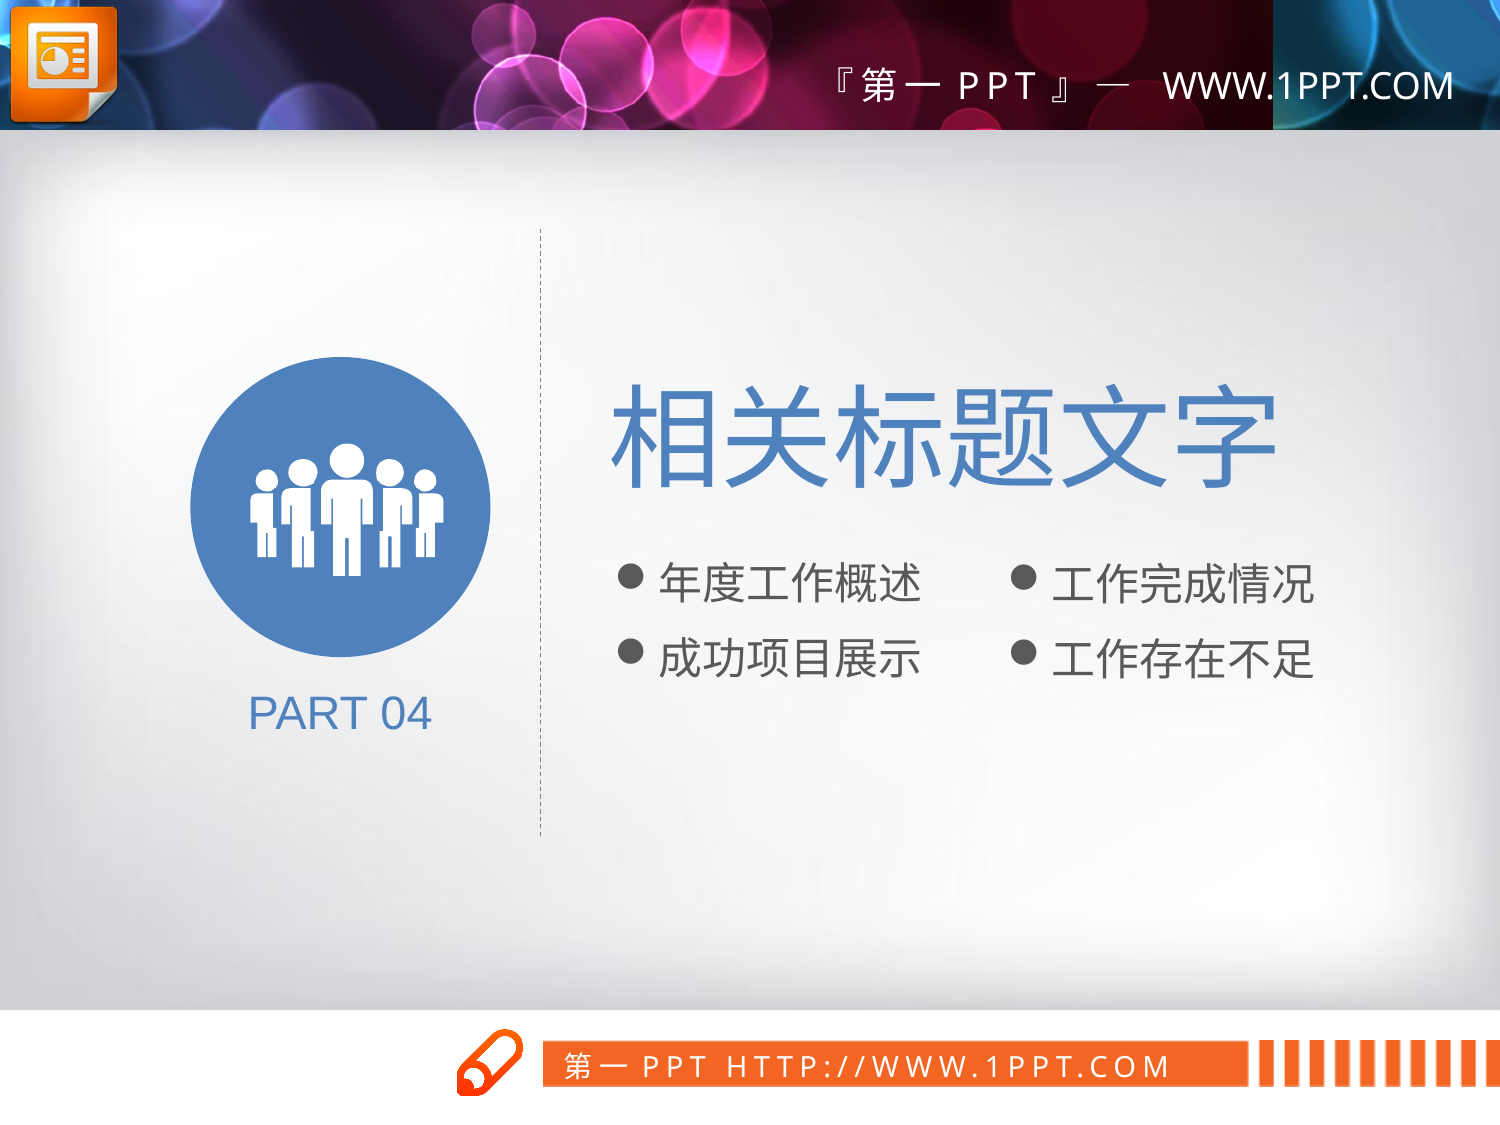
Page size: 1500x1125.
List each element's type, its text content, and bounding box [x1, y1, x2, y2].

text_box 成功项目展示 [614, 630, 960, 684]
text_box 工作完成情况 [1007, 556, 1326, 610]
picture [543, 1040, 1500, 1087]
picture [0, 0, 1500, 1012]
text_box PART 04 [236, 683, 445, 740]
text_box 相关标题文字 [593, 359, 1299, 510]
text_box 年度工作概述 [614, 555, 933, 609]
text_box 工作存在不足 [1007, 631, 1326, 685]
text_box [190, 356, 491, 658]
